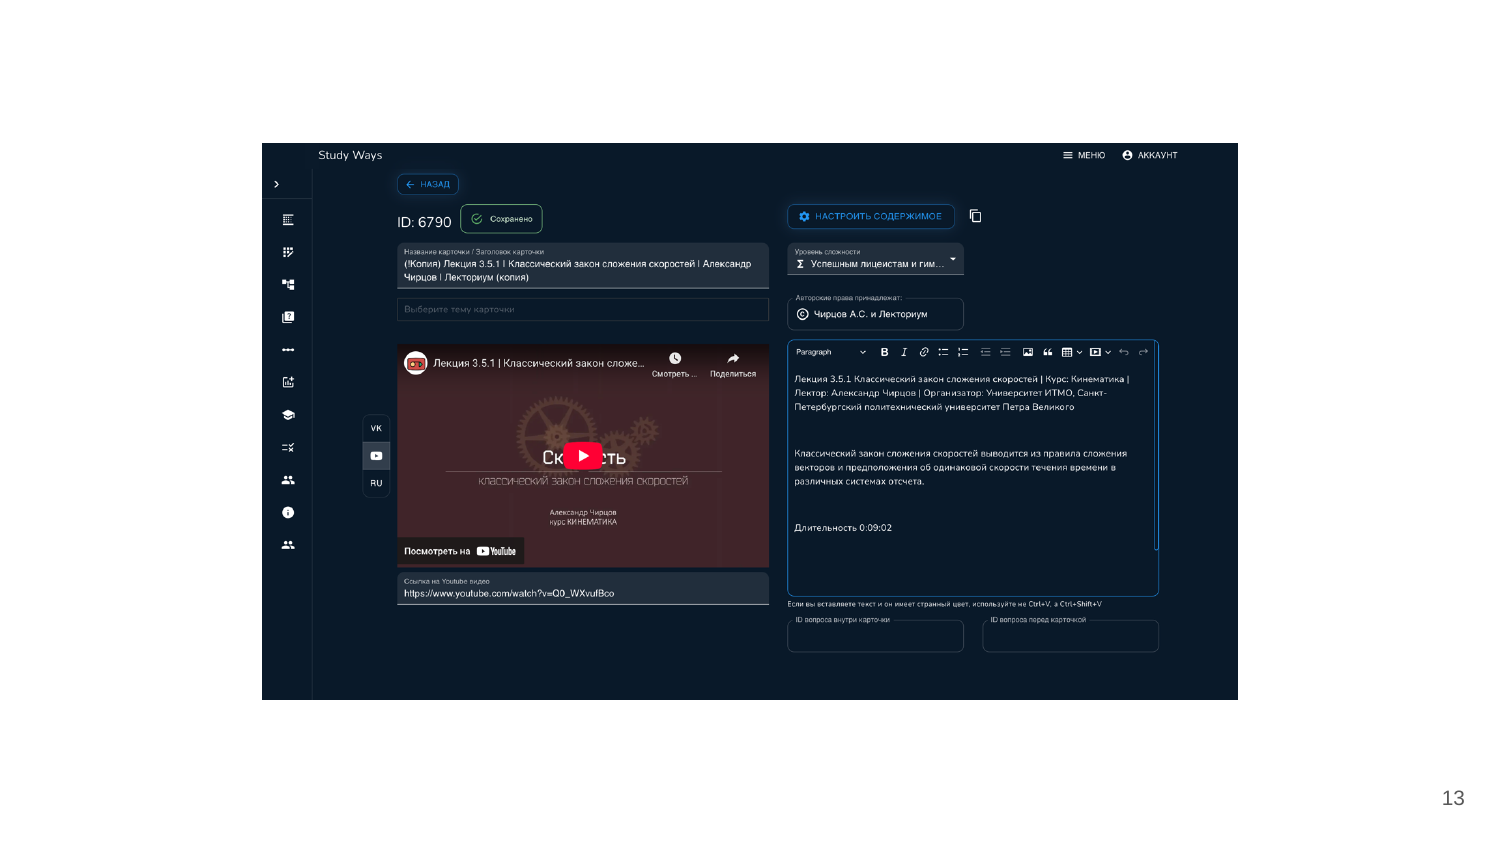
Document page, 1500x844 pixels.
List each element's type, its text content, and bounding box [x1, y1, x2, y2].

slide_number 13 [1389, 764, 1480, 830]
picture [262, 143, 1238, 700]
